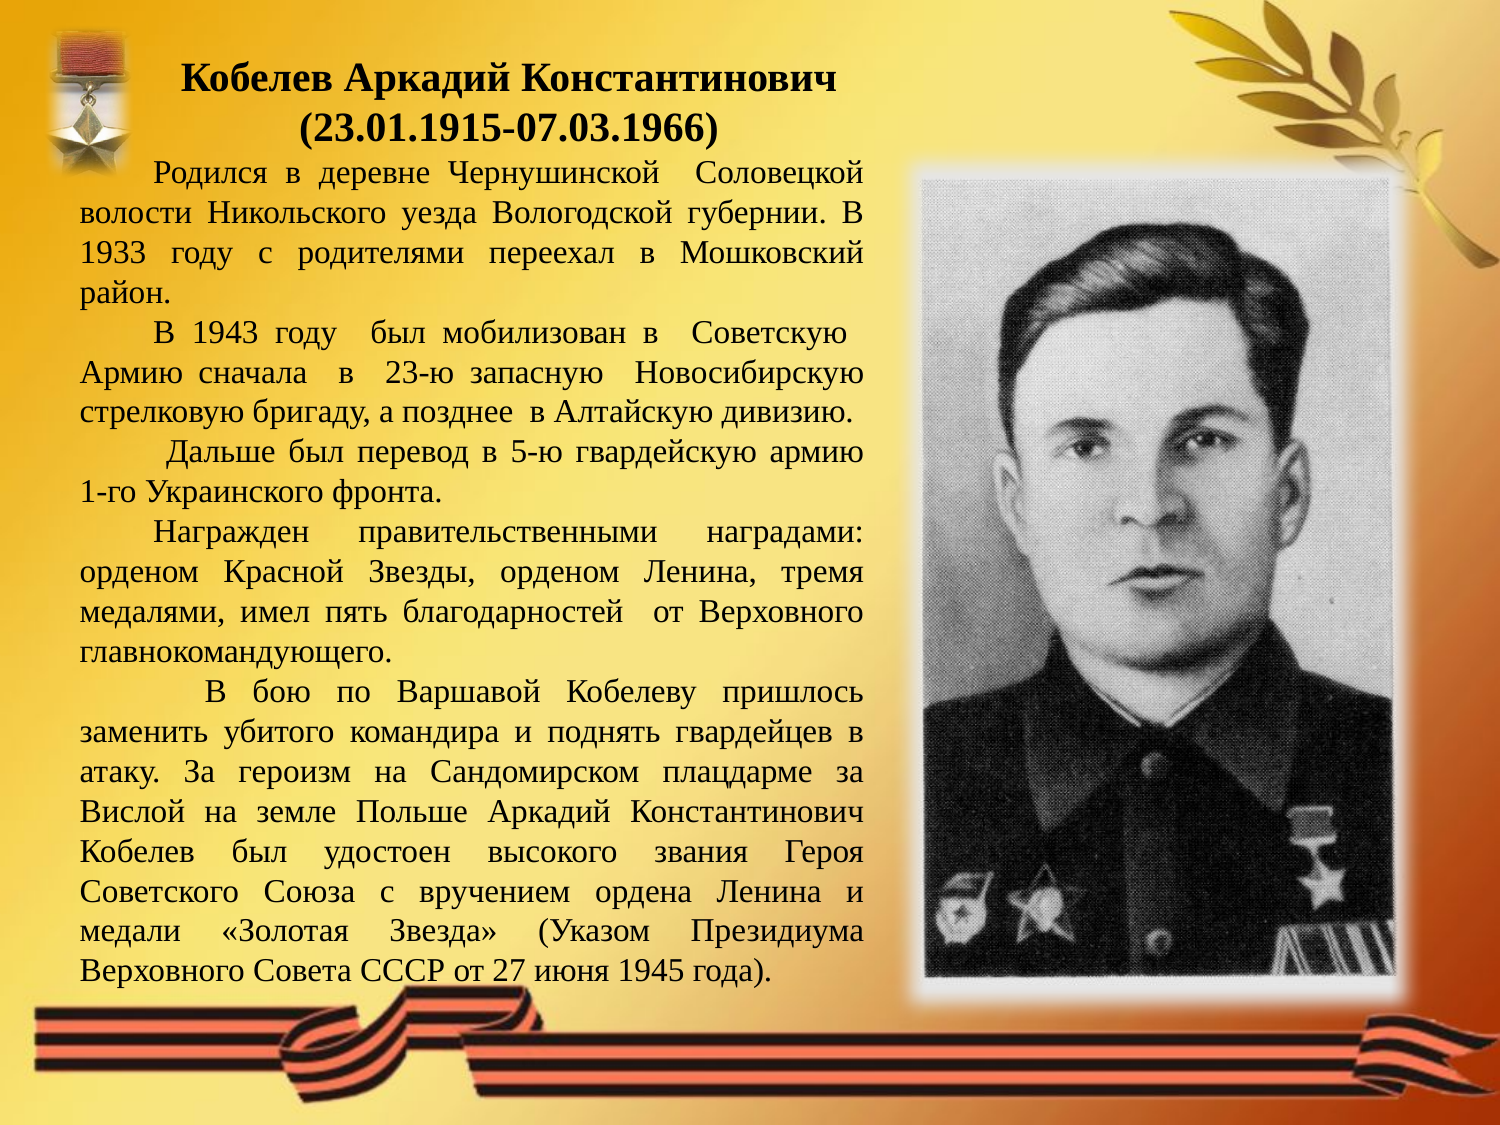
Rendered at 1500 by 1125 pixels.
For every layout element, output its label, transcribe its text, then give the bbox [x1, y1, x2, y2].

picture [0, 0, 1500, 1125]
text_box Кобелев Аркадий Константинович (23.01.1915-07.03.1966) Родился в деревне Чернушинской Соловецкой волости Никольского уезда Вологодской губернии. В 1933 году с родителями переехал в Мошковский район. В 1943 году был мобилизован в Советскую Армию сначала в 23-ю запасную Новосибирскую стрелковую бригаду, а позднее в Алтайскую дивизию. Дальше был перевод в 5-ю гвардейскую армию 1-го Украинского фронта. Награжден правительственными наградами: орденом Красной Звезды, орденом Ленина, тремя медалями, имел пять благодарностей от Верховного главнокомандующего. В бою по Варшавой Кобелеву пришлось заменить убитого командира и поднять гвардейцев в атаку. За героизм на Сандомирском плацдарме за Вислой на земле Польше Аркадий Константинович Кобелев был удостоен высокого звания Героя Советского Союза с вручением ордена Ленина и медали «Золотая Звезда» (Указом Президиума Верховного Совета СССР от 27 июня 1945 года). [64, 42, 880, 996]
